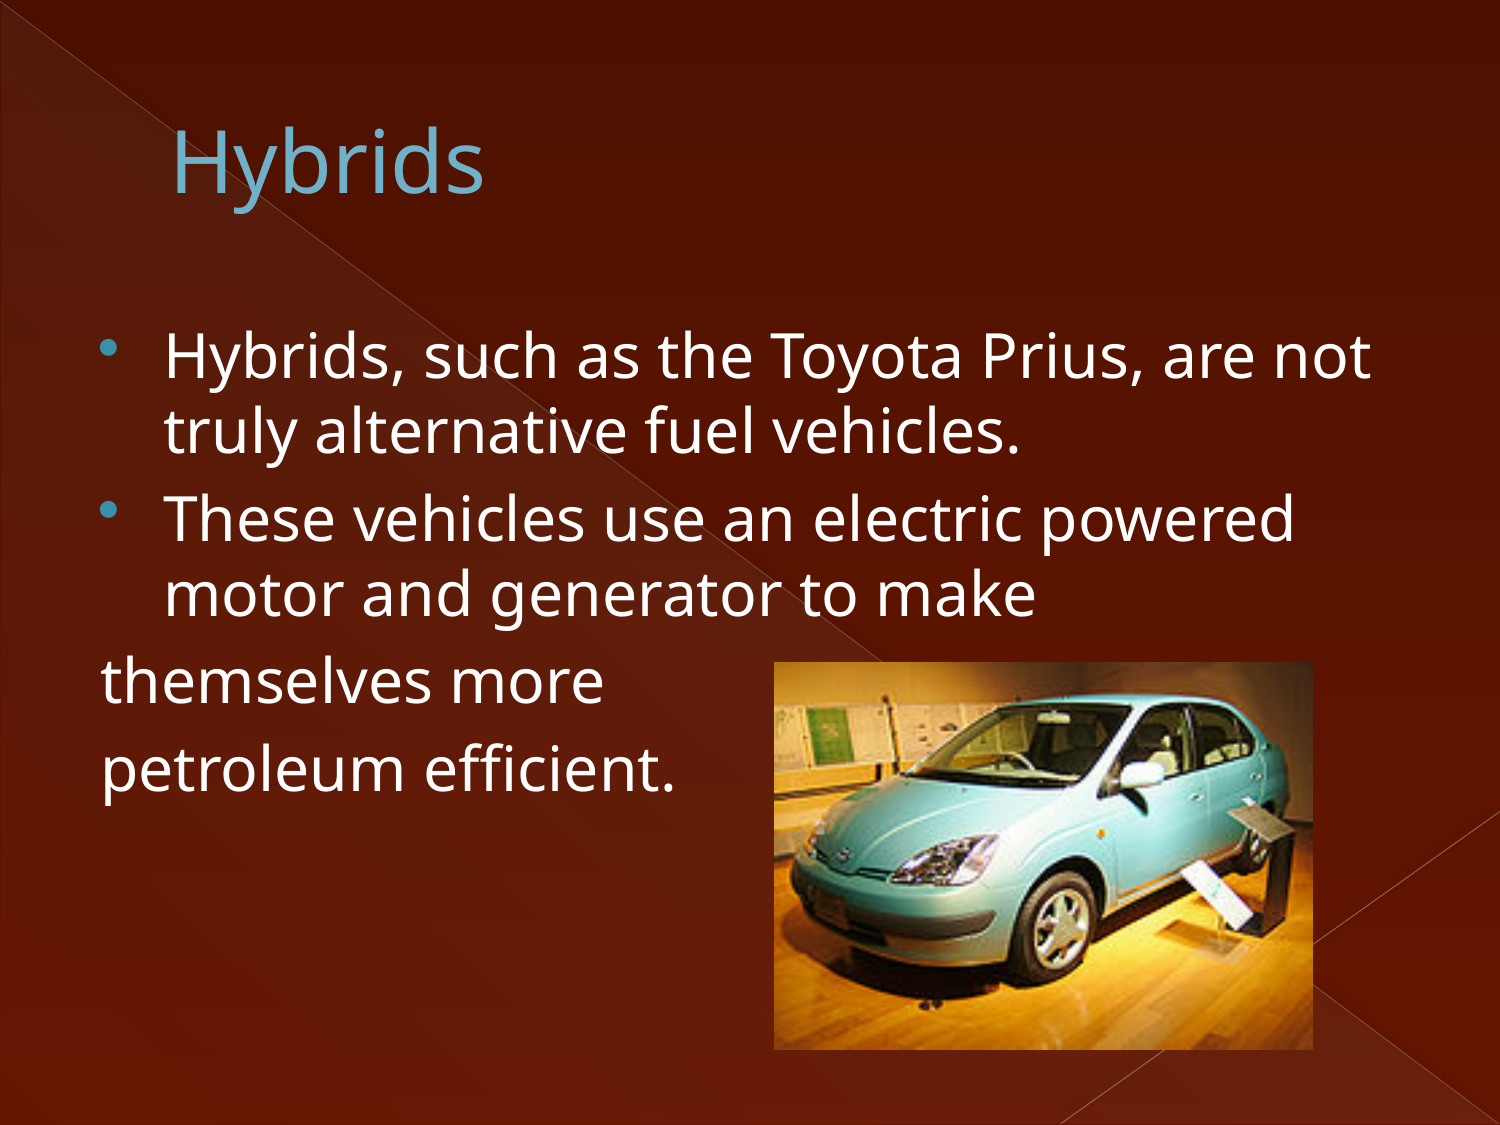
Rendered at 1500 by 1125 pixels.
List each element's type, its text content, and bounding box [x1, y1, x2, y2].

picture [774, 662, 1313, 1051]
title Hybrids [75, 43, 1425, 274]
list Hybrids, such as the Toyota Prius, are not truly alternative fuel vehicles. These vehicles use an electric powered motor and generator to make themselves more petroleum efficient. [75, 308, 1425, 1059]
